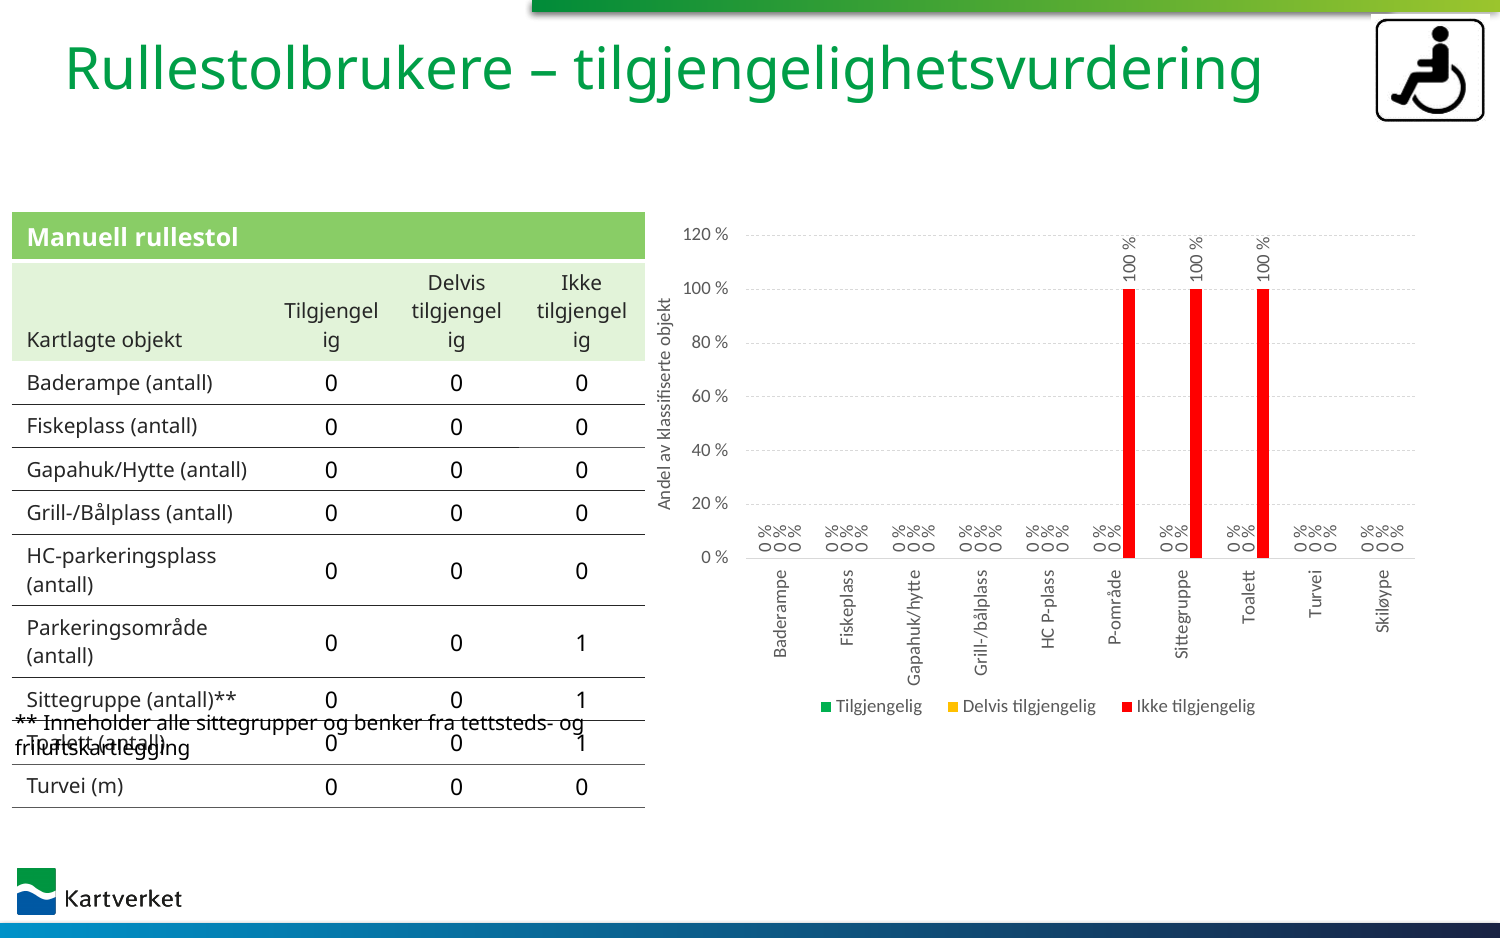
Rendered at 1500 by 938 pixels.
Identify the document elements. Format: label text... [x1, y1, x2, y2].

table_cell Parkeringsområde (antall) [12, 606, 269, 677]
table_cell 0 [394, 491, 519, 534]
table_cell 0 [269, 768, 394, 807]
table_cell 0 [519, 448, 638, 490]
table_cell Sittegruppe (antall)** [12, 678, 269, 702]
table_cell Tilgjengelig [269, 263, 394, 361]
table_cell 0 [519, 535, 638, 605]
table_cell 0 [269, 606, 394, 677]
table_cell 1 [519, 606, 638, 677]
text_box Rullestolbrukere – tilgjengelighetsvurdering [49, 12, 1372, 109]
table_cell Ikke tilgjengelig [519, 263, 638, 361]
table_cell 0 [519, 361, 638, 404]
table_cell 0 [269, 448, 394, 490]
table_cell 0 [269, 361, 394, 404]
table_cell 0 [269, 405, 394, 447]
table_header Manuell rullestol [12, 212, 645, 259]
table_cell 0 [269, 678, 394, 702]
table_cell 0 [394, 678, 519, 702]
table_cell 0 [519, 405, 638, 447]
table_cell 0 [394, 361, 519, 404]
table_cell 0 [394, 606, 519, 677]
table_cell Kartlagte objekt [12, 263, 269, 361]
table_cell Baderampe (antall) [12, 361, 269, 404]
table_cell 0 [394, 405, 519, 447]
table_cell 0 [519, 768, 645, 807]
table_cell 1 [519, 678, 638, 702]
picture [643, 218, 1427, 728]
table_cell 0 [394, 448, 519, 490]
table_cell HC-parkeringsplass (antall) [12, 535, 269, 605]
table_cell 0 [269, 535, 394, 605]
picture [1371, 13, 1491, 127]
text_box ** Inneholder alle sittegrupper og benker fra tettsteds- og friluftskartlegging [0, 702, 745, 768]
table_cell Delvis tilgjengelig [394, 263, 519, 361]
table_cell Turvei (m) [12, 768, 269, 807]
table_cell 0 [394, 768, 519, 807]
table_cell Grill-/Bålplass (antall) [12, 491, 269, 534]
table_cell Fiskeplass (antall) [12, 405, 269, 447]
table_cell 0 [519, 491, 638, 534]
table_cell 0 [269, 491, 394, 534]
table_cell 0 [394, 535, 519, 605]
table_cell Gapahuk/Hytte (antall) [12, 448, 269, 490]
